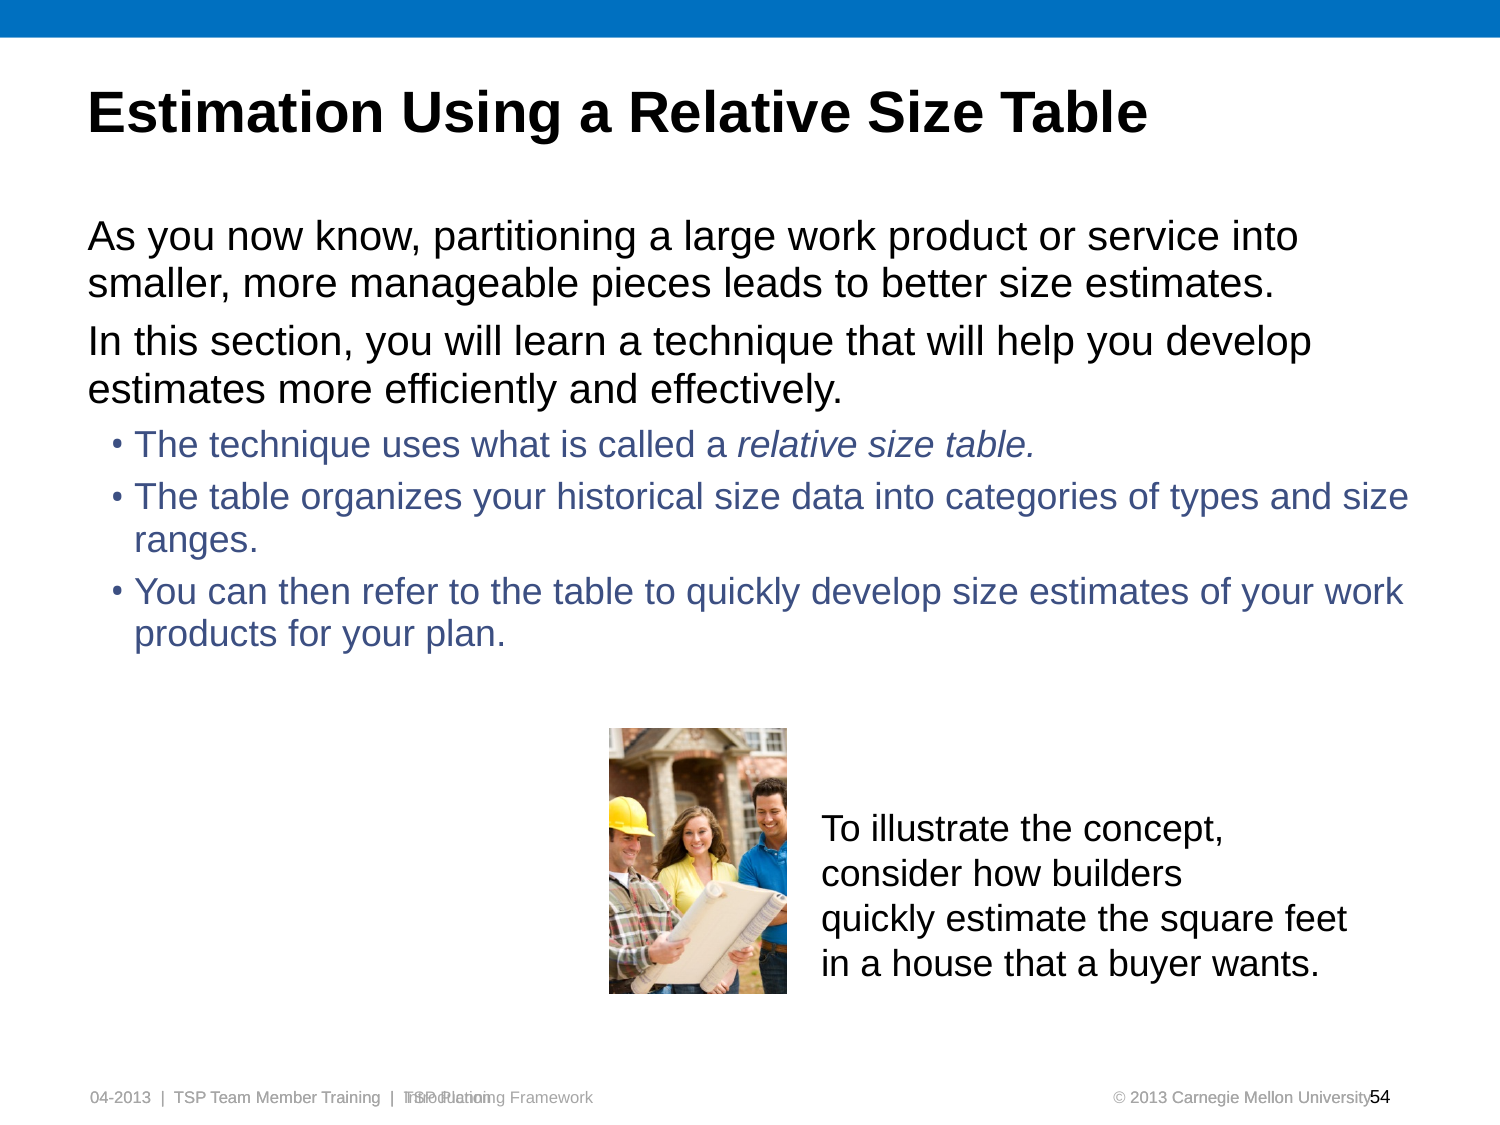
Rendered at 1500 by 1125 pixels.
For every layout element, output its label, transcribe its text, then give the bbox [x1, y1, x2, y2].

picture [609, 728, 788, 994]
list As you now know, partitioning a large work product or service into smaller, more manageable pieces leads to better size estimates. In this section, you will learn a technique that will help you develop estimates more efficiently and effectively. The technique uses what is called a relative size table. The table organizes your historical size data into categories of types and size ranges. You can then refer to the table to quickly develop size estimates of your work products for your plan. [87, 212, 1440, 1026]
title Estimation Using a Relative Size Table [87, 87, 1439, 212]
text_box To illustrate the concept, consider how builders quickly estimate the square feet in a house that a buyer wants. [806, 796, 1363, 992]
